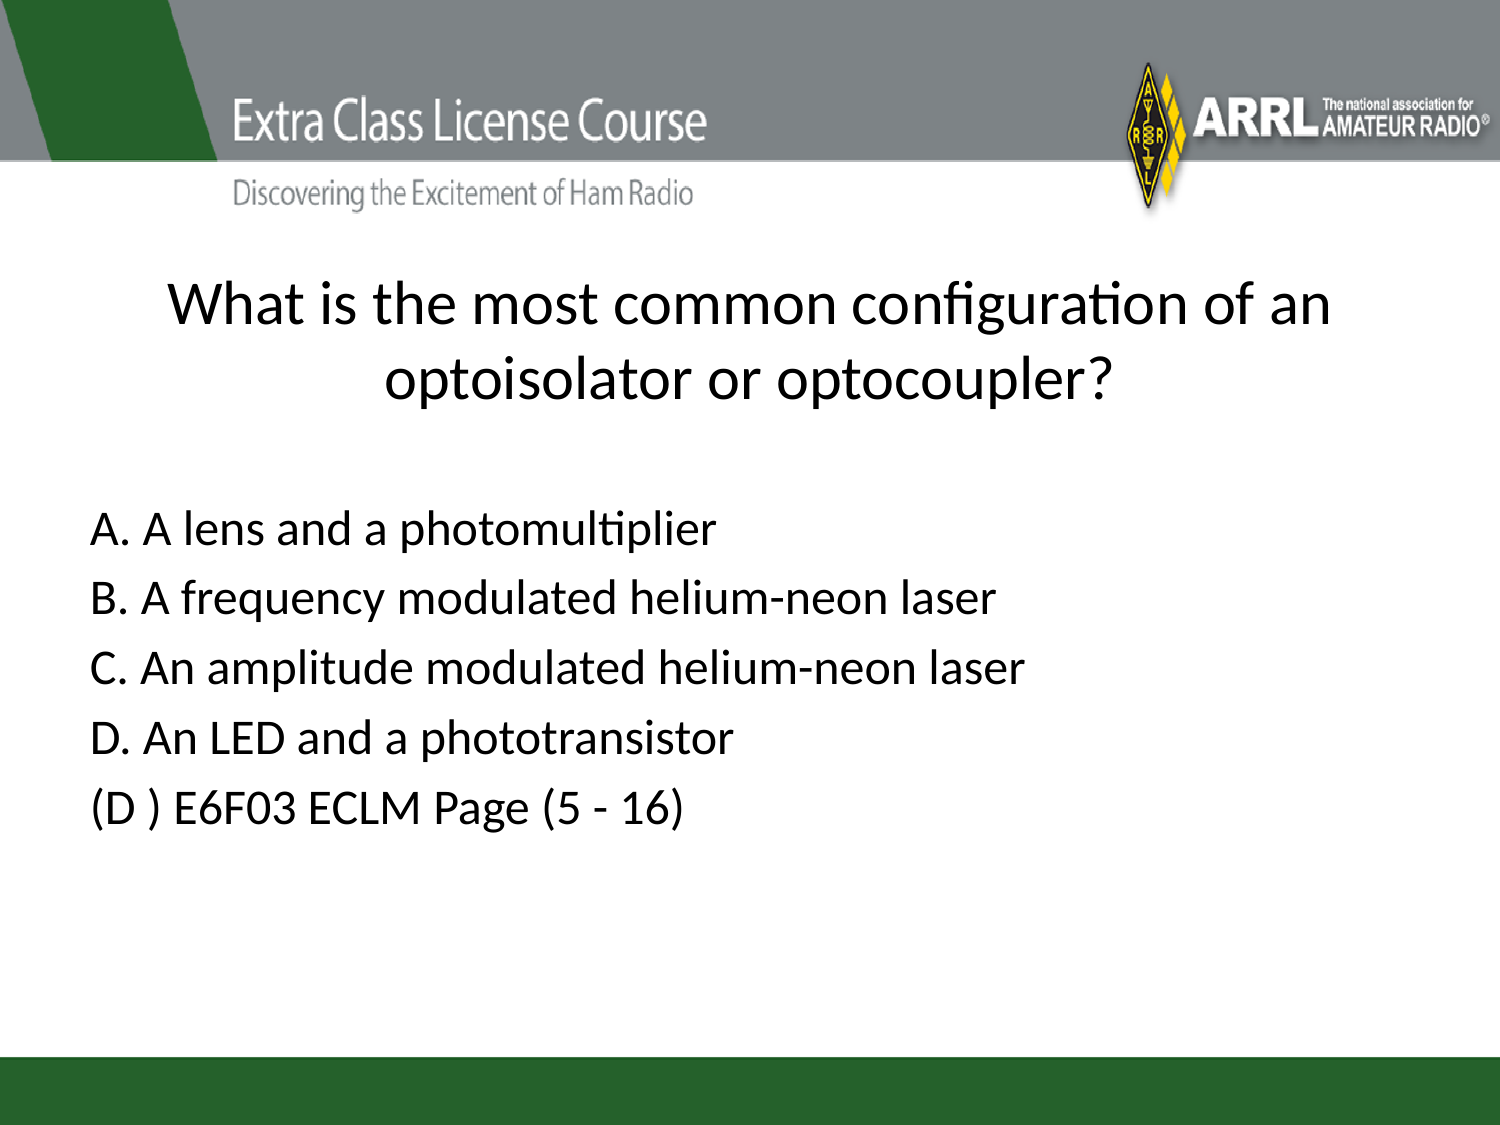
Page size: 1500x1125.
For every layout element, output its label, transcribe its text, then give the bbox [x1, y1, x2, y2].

list A. A lens and a photomultiplier B. A frequency modulated helium-neon laser C. An amplitude modulated helium-neon laser D. An LED and a phototransistor (D ) E6F03 ECLM Page (5 - 16) [75, 487, 1425, 1005]
picture [0, 0, 1500, 1125]
title What is the most common configuration of an optoisolator or optocoupler? [75, 254, 1425, 435]
